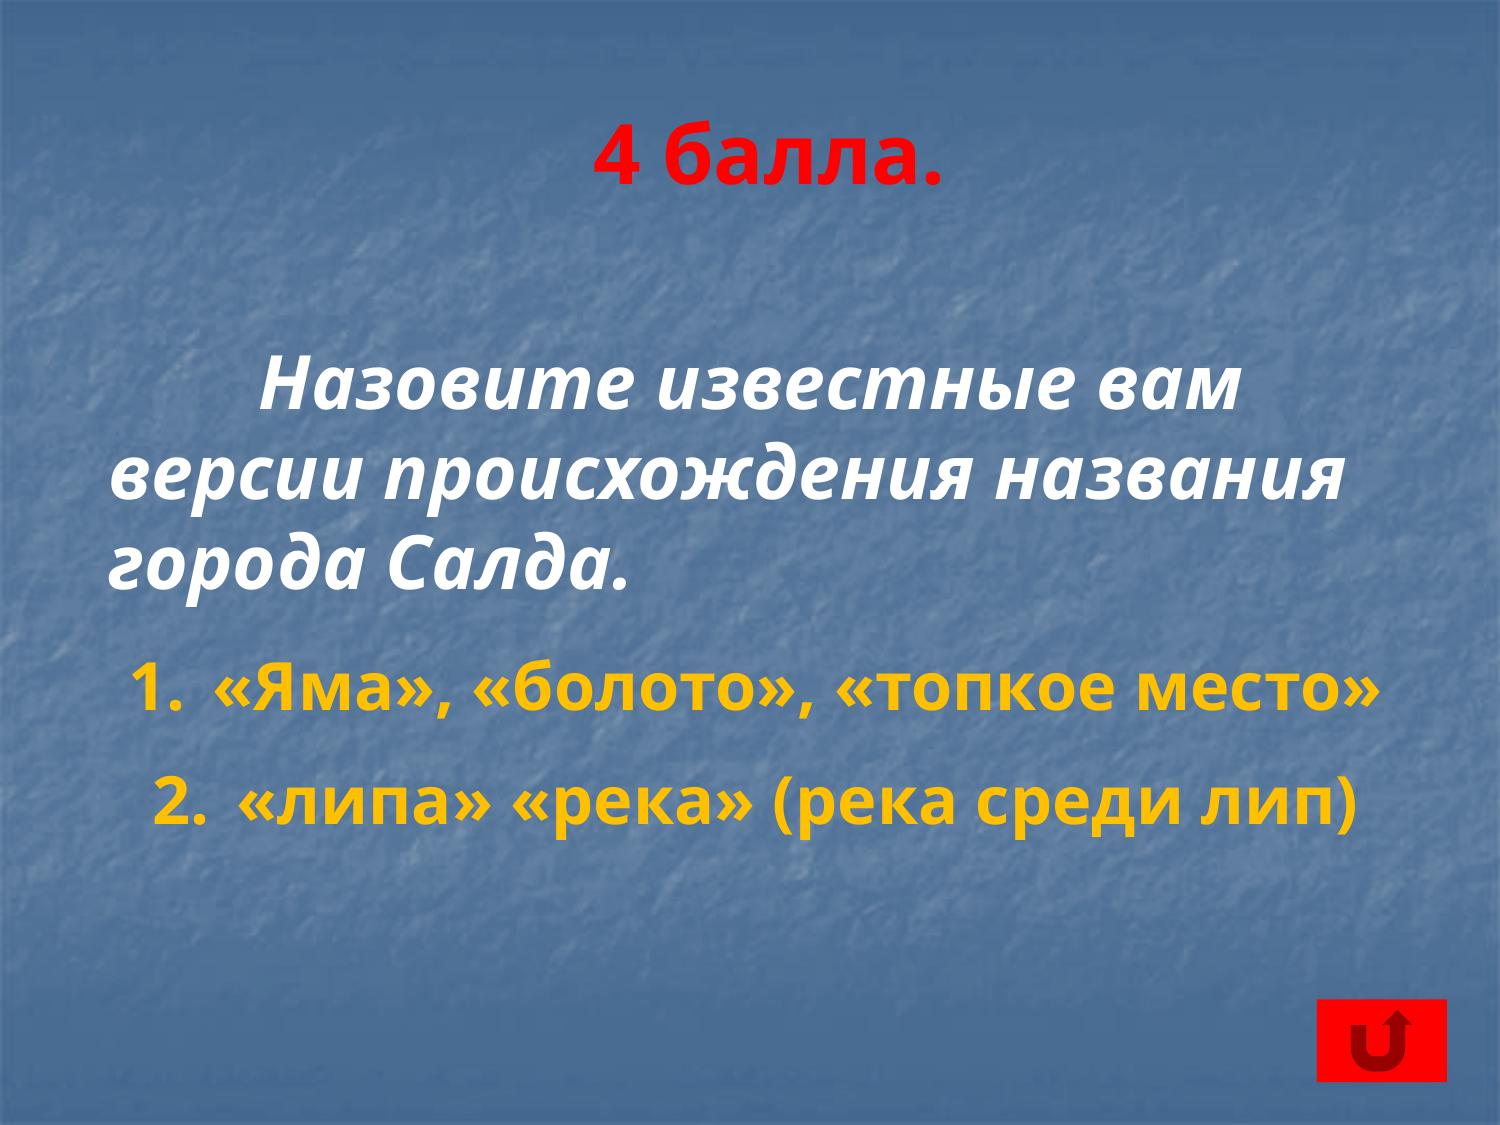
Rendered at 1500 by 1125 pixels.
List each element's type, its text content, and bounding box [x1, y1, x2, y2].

text_box [1316, 999, 1447, 1083]
text_box Назовите известные вам версии происхождения названия города Салда. [93, 269, 1418, 612]
text_box «Яма», «болото», «топкое место» «липа» «река» (река среди лип) [58, 443, 1453, 1125]
text_box 4 балла. [93, 93, 1465, 209]
